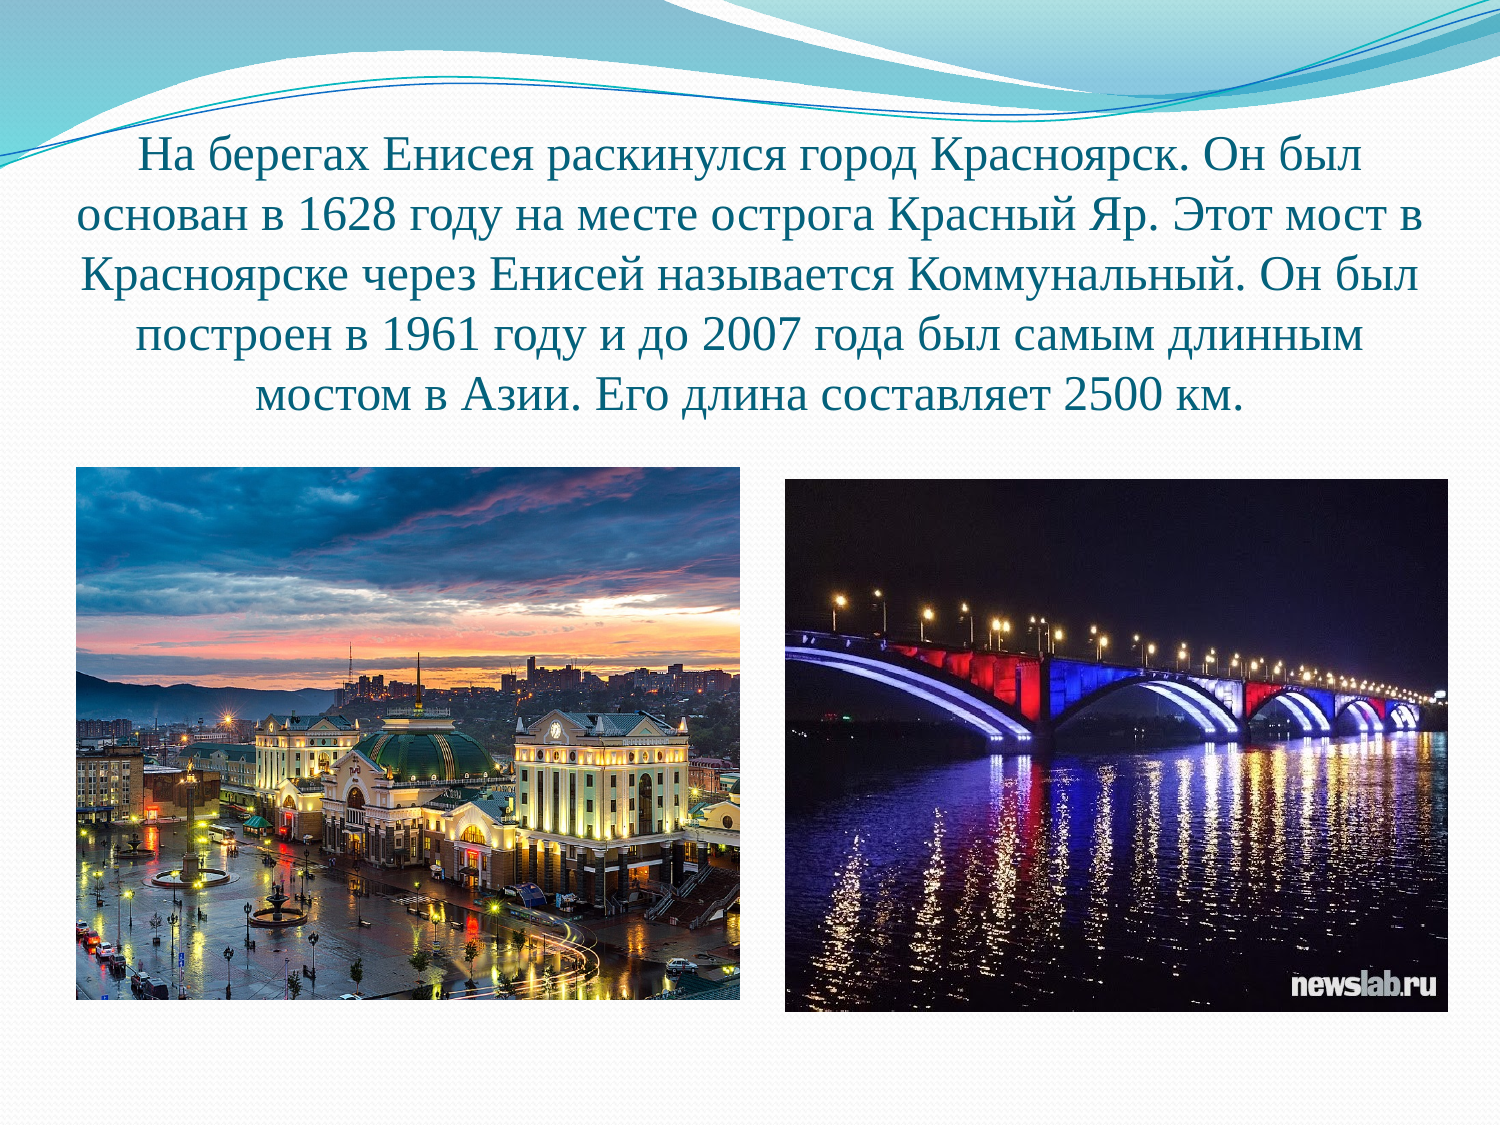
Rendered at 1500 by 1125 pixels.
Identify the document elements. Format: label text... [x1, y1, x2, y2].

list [76, 467, 740, 1000]
title На берегах Енисея раскинулся город Красноярск. Он был основан в 1628 году на месте острога Красный Яр. Этот мост в Красноярске через Енисей называется Коммунальный. Он был построен в 1961 году и до 2007 года был самым длинным мостом в Азии. Его длина составляет 2500 км. [75, 78, 1425, 421]
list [785, 479, 1449, 1012]
